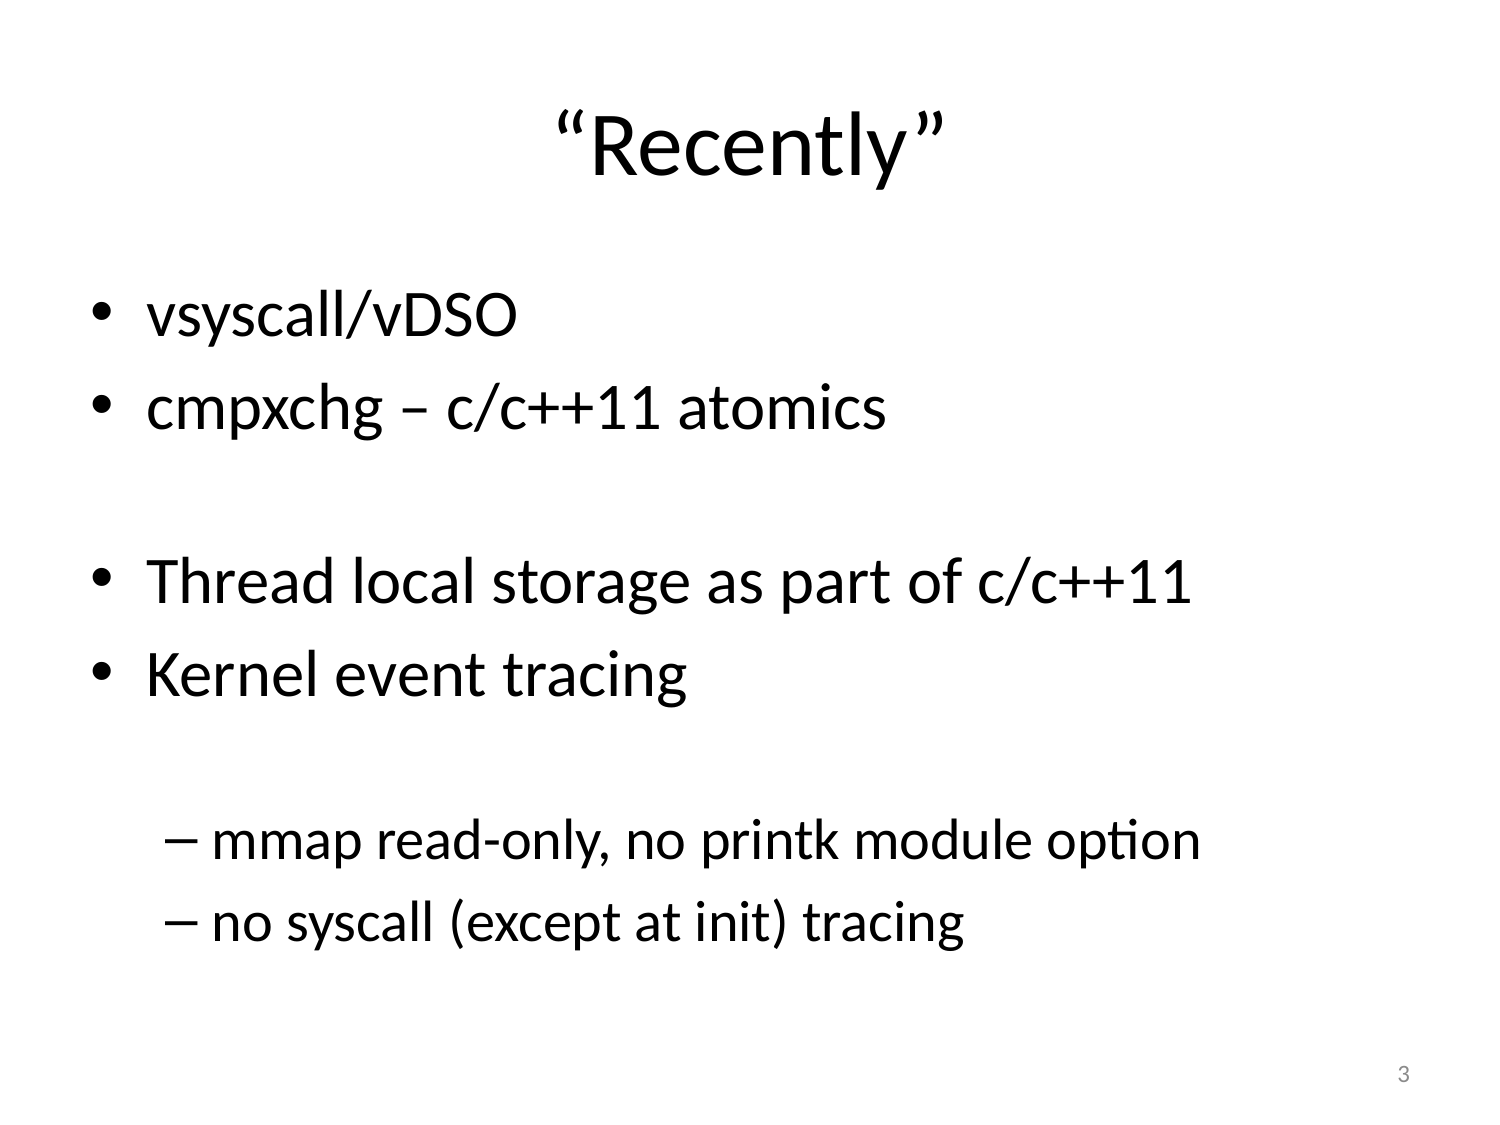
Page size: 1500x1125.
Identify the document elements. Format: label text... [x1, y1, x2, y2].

list vsyscall/vDSO cmpxchg – c/c++11 atomics Thread local storage as part of c/c++11 Kernel event tracing mmap read-only, no printk module option no syscall (except at init) tracing [75, 262, 1425, 1005]
slide_number 3 [1074, 1042, 1425, 1103]
title “Recently” [75, 45, 1425, 233]
